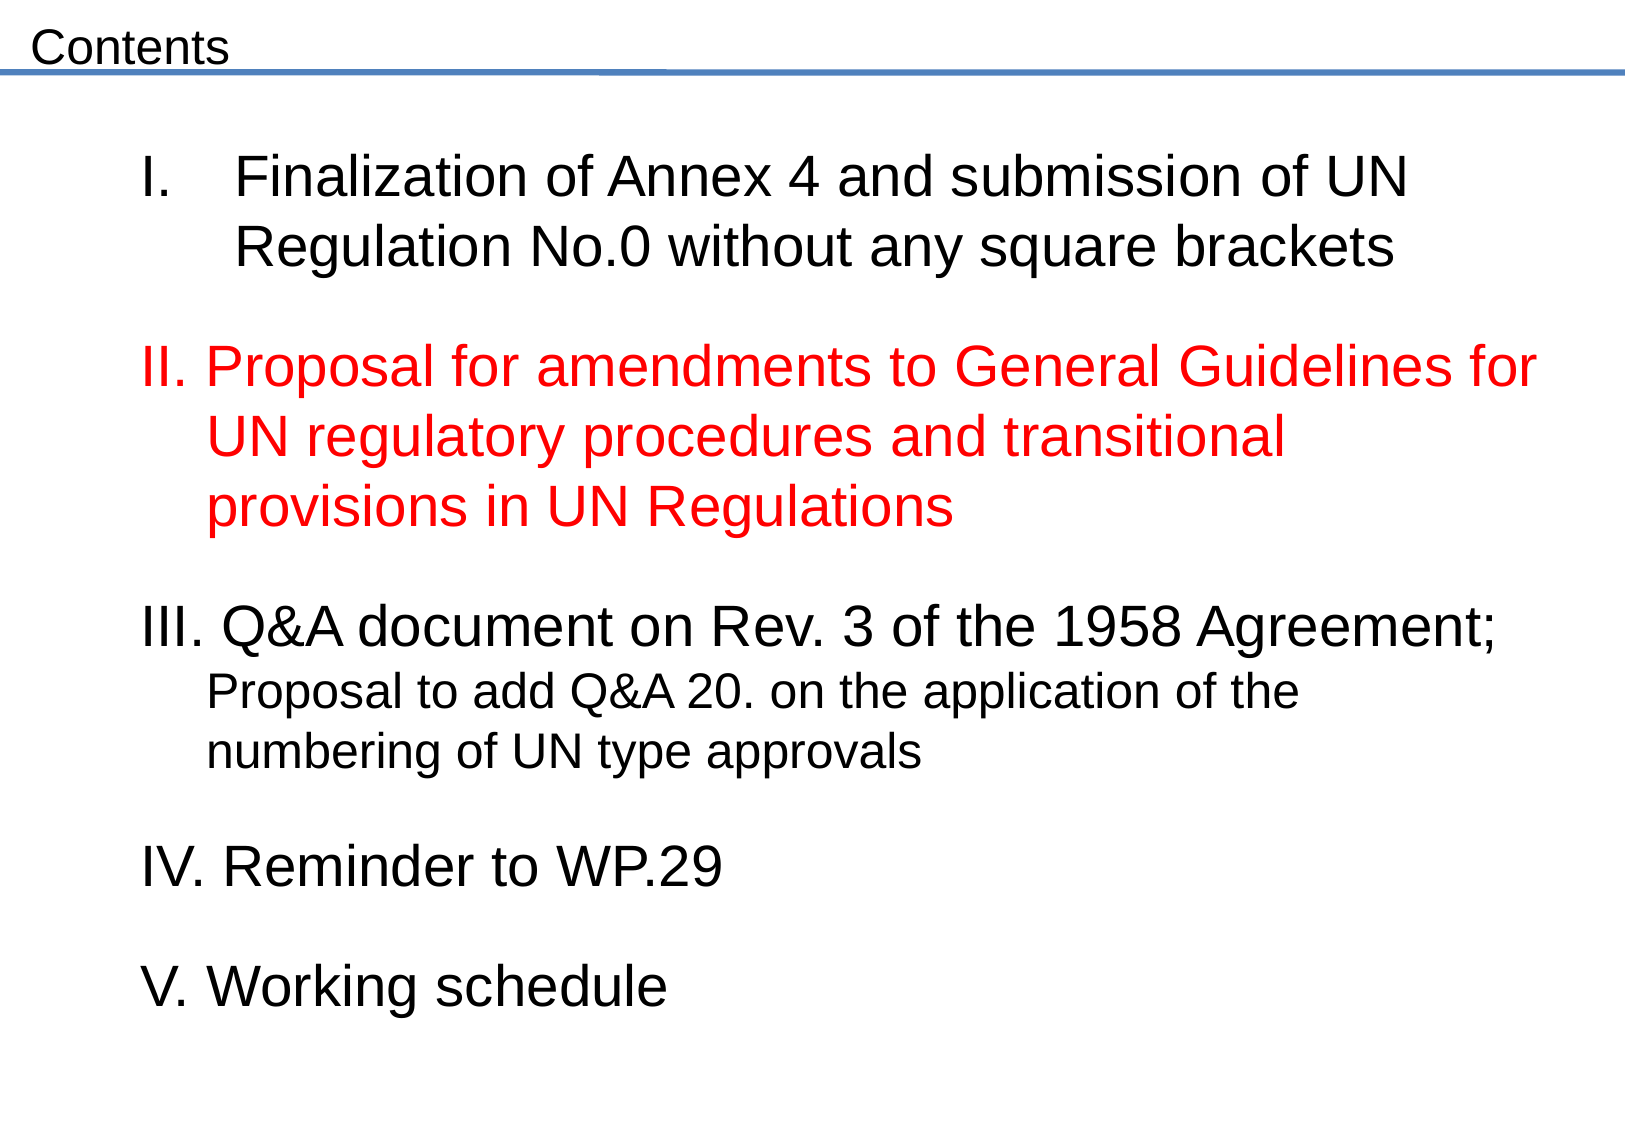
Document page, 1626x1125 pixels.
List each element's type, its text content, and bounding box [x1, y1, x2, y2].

text_box Finalization of Annex 4 and submission of UN Regulation No.0 without any square brackets II. Proposal for amendments to General Guidelines for UN regulatory procedures and transitional provisions in UN Regulations III. Q&A document on Rev. 3 of the 1958 Agreement; Proposal to add Q&A 20. on the application of the numbering of UN type approvals IV. Reminder to WP.29 V. Working schedule [50, 131, 1563, 1026]
text_box Contents [15, 7, 405, 82]
